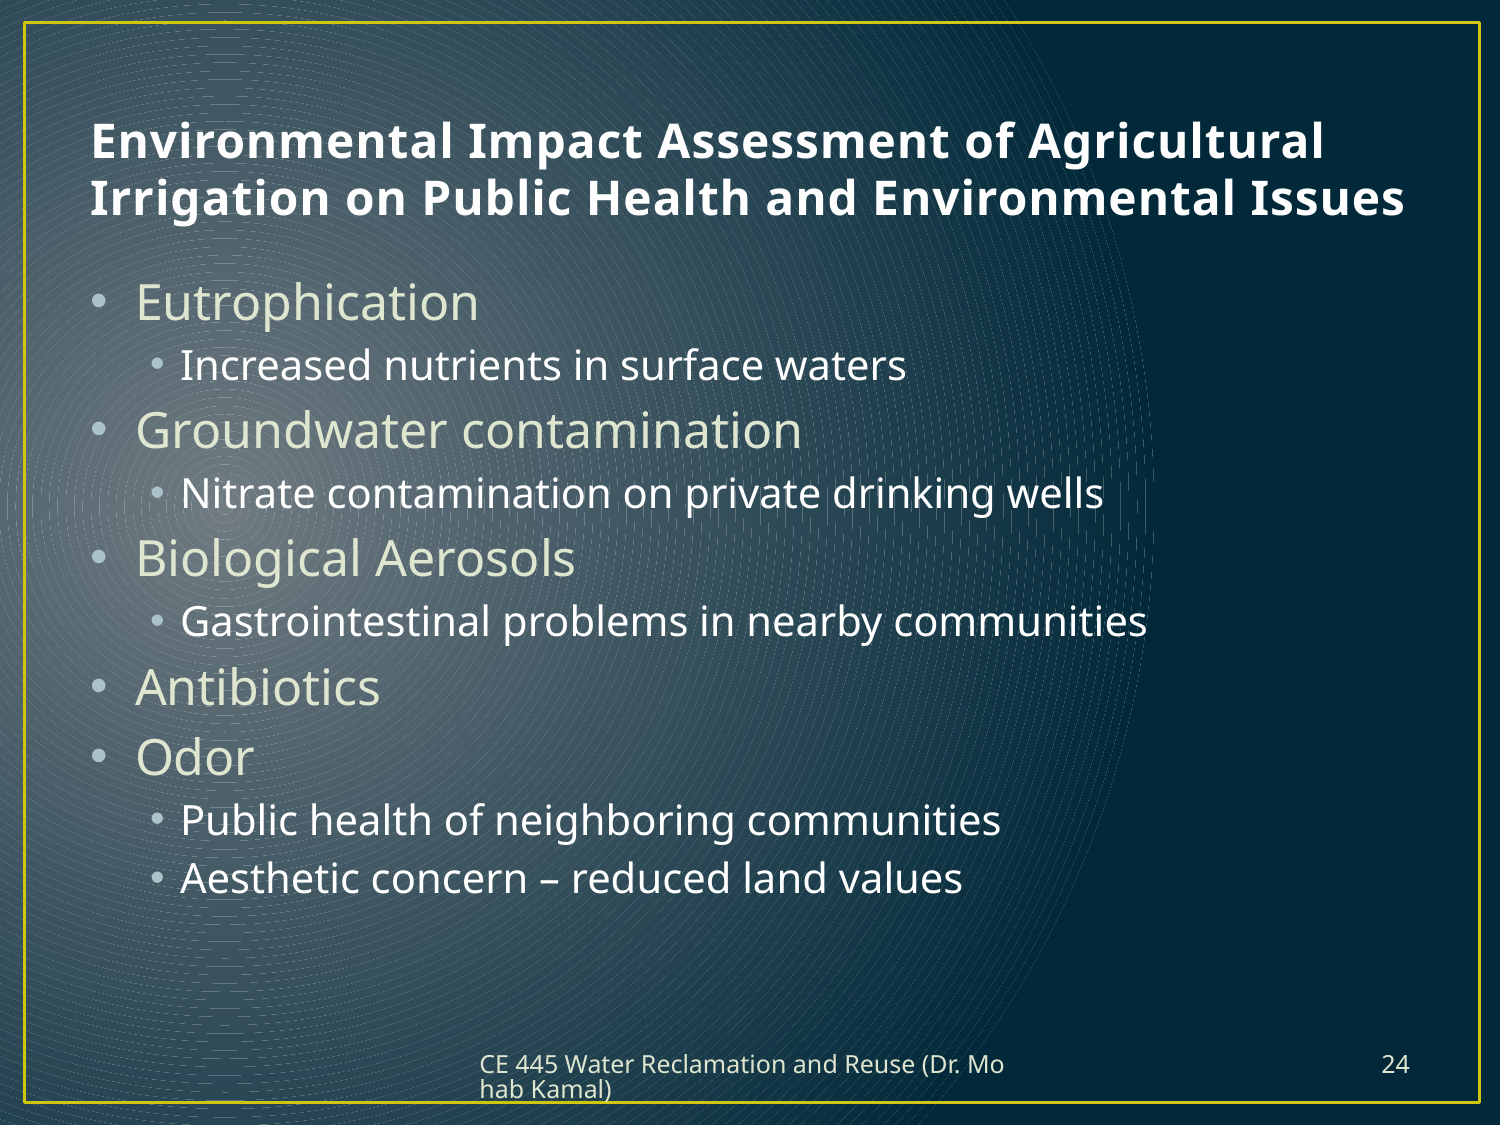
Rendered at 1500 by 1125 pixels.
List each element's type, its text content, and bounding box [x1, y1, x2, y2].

title Environmental Impact Assessment of Agricultural Irrigation on Public Health and Environmental Issues [75, 45, 1425, 233]
slide_number 24 [1074, 1035, 1425, 1096]
list Eutrophication Increased nutrients in surface waters Groundwater contamination Nitrate contamination on private drinking wells Biological Aerosols Gastrointestinal problems in nearby communities Antibiotics Odor Public health of neighboring communities Aesthetic concern – reduced land values [75, 262, 1425, 1038]
footer CE 445 Water Reclamation and Reuse (Dr. Mohab Kamal) [464, 1035, 1036, 1096]
